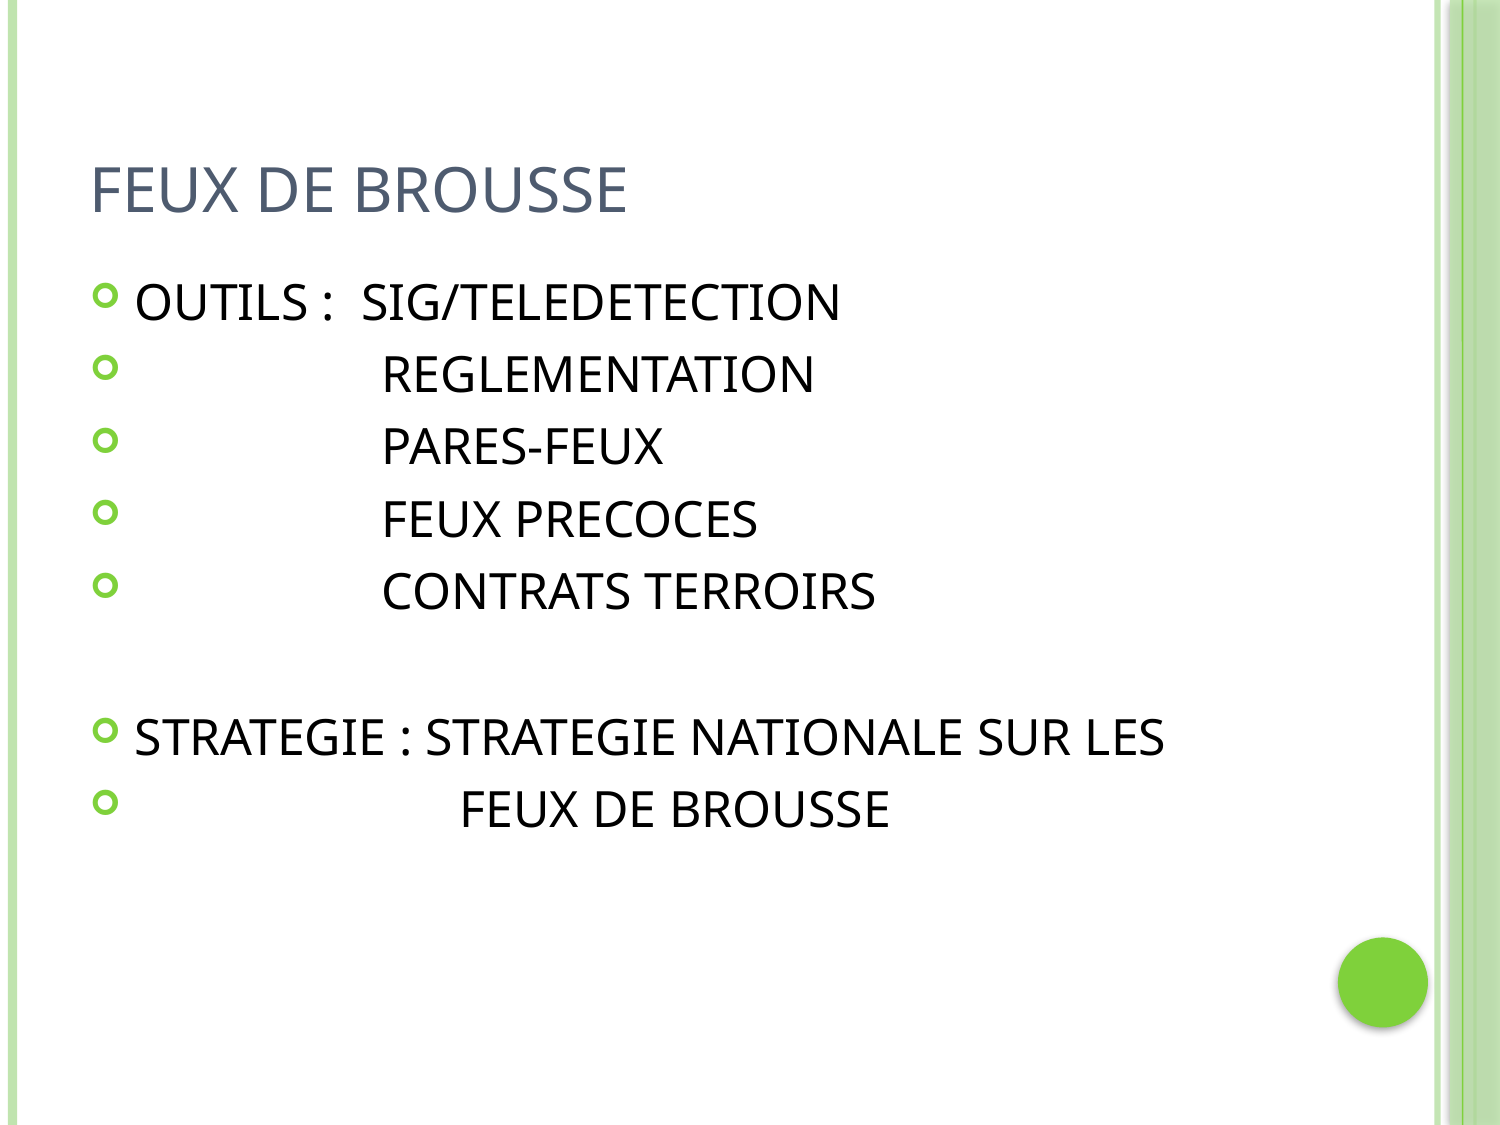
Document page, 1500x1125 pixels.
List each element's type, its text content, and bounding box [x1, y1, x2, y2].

title Feux de brousse [75, 45, 1300, 233]
list OUTILS : SIG/TELEDETECTION REGLEMENTATION PARES-FEUX FEUX PRECOCES CONTRATS TERROIRS STRATEGIE : STRATEGIE NATIONALE SUR LES FEUX DE BROUSSE [75, 262, 1383, 891]
